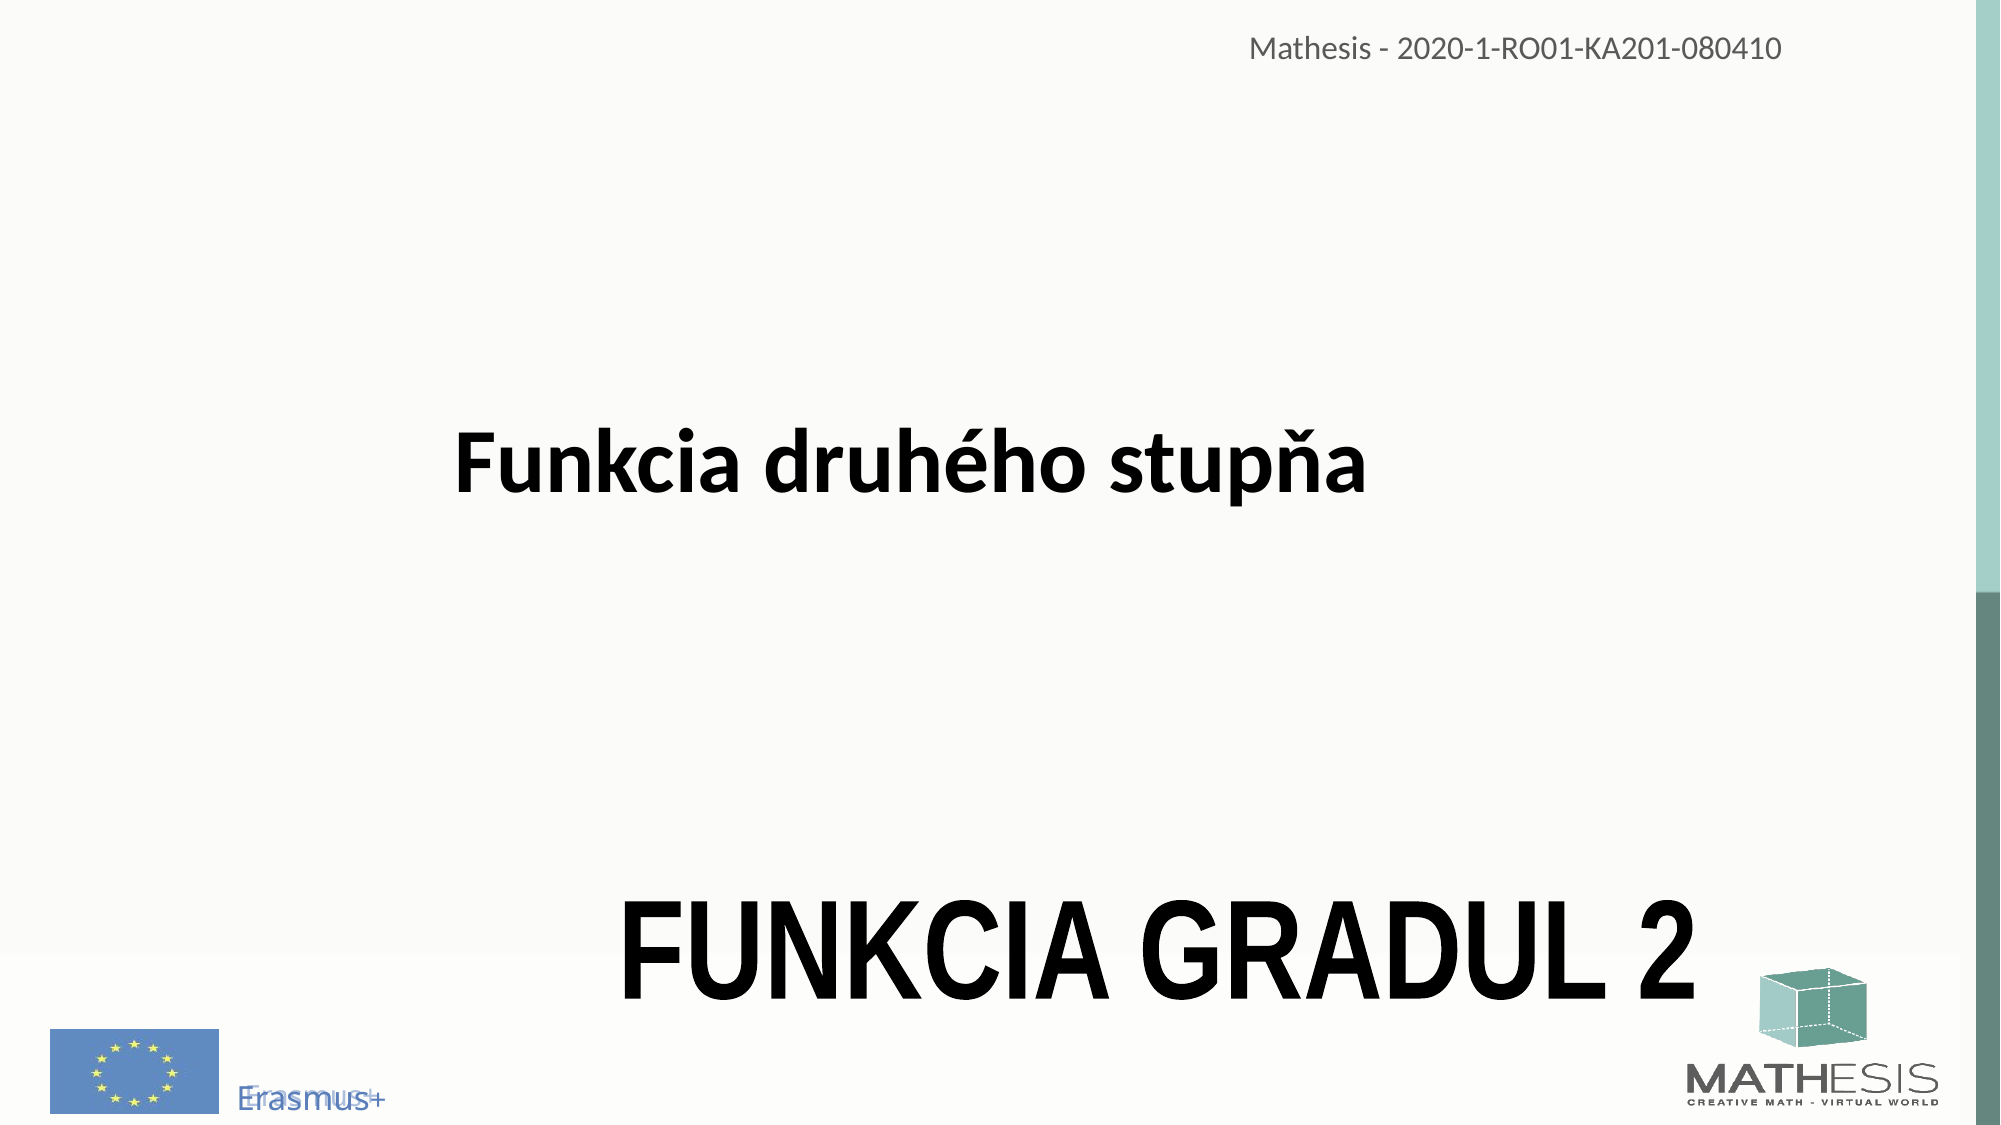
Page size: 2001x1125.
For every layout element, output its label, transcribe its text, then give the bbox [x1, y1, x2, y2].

text_box Δ>0 [1664, 928, 1961, 1125]
text_box Δ>0 [50, 1029, 219, 1114]
text_box Δ>0 [1976, 0, 2000, 1125]
text_box Funkcia druhého stupňa [439, 392, 1736, 499]
